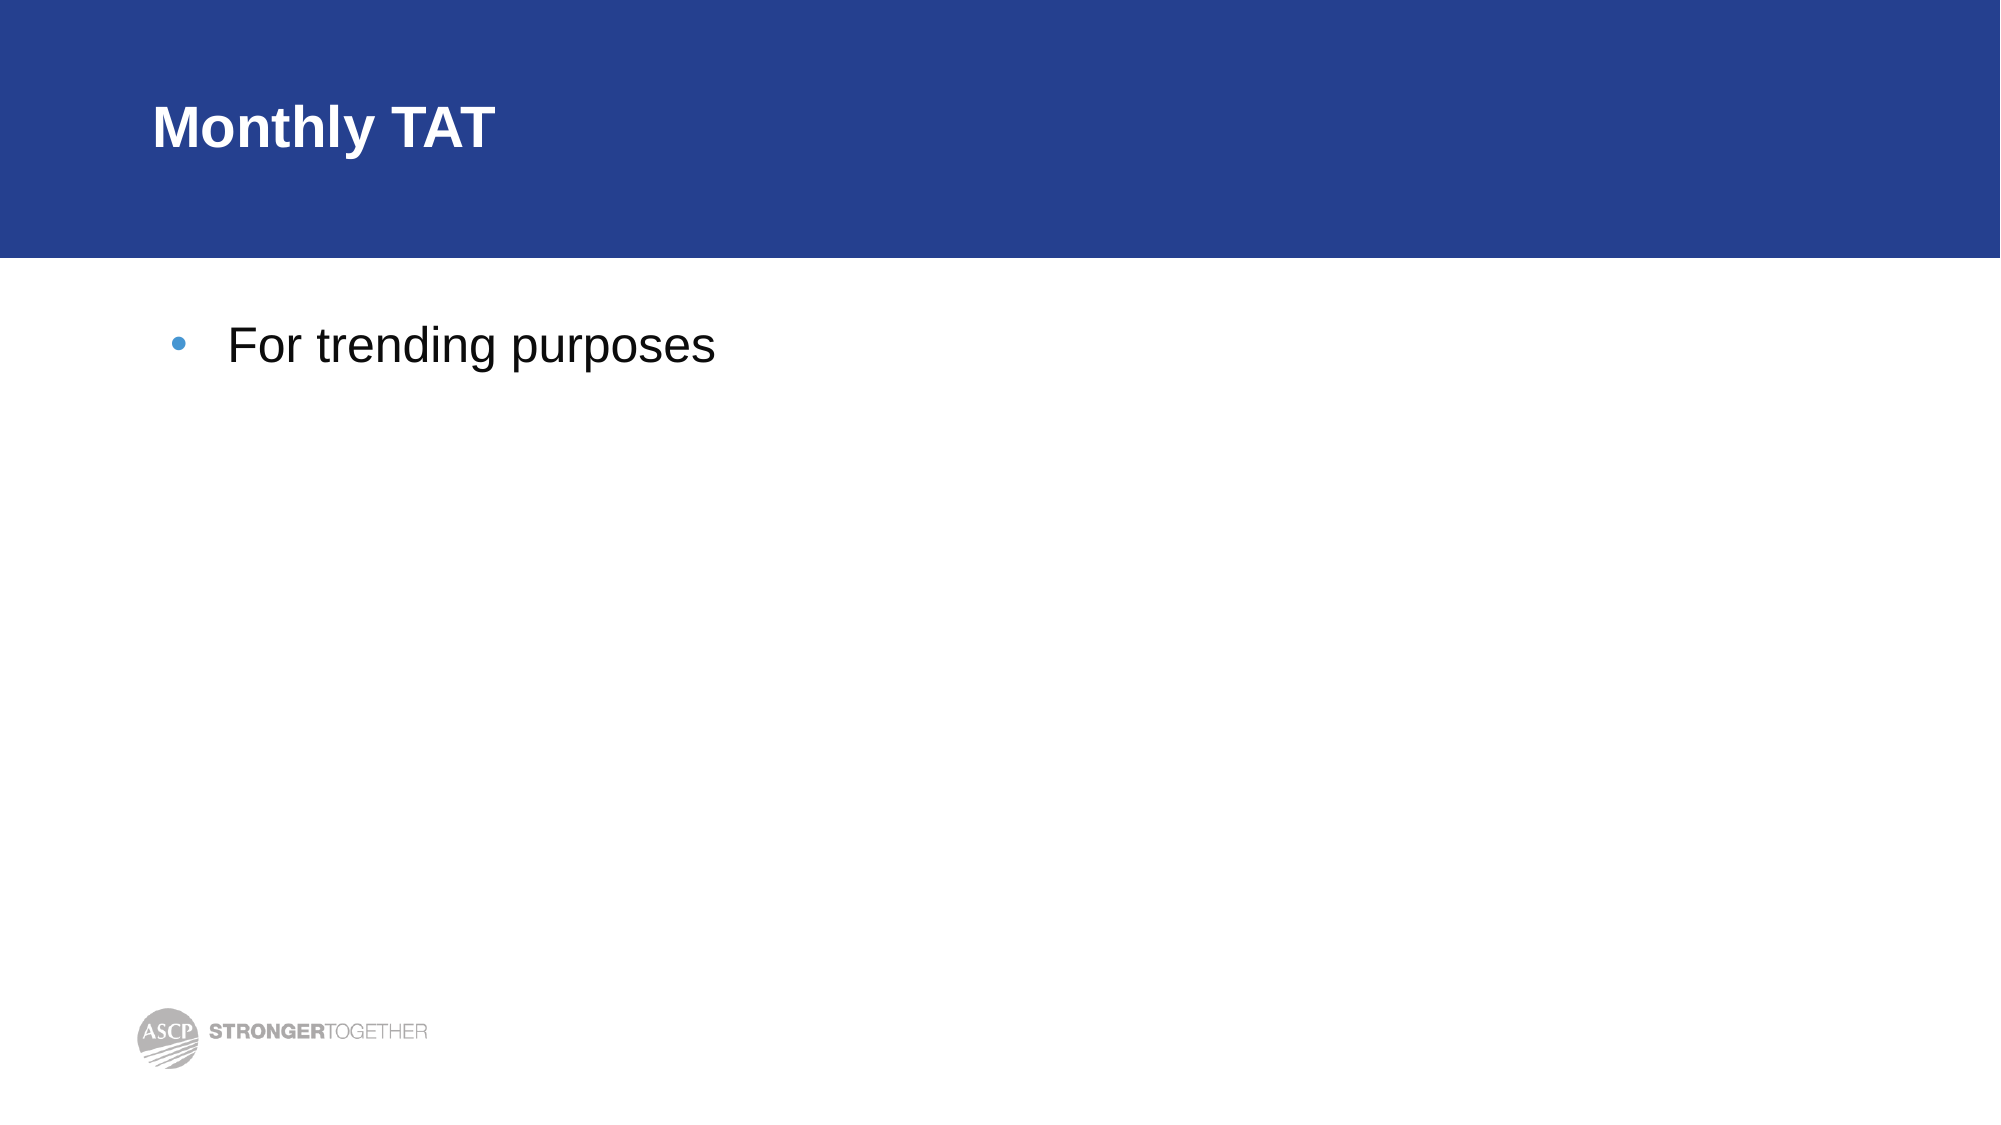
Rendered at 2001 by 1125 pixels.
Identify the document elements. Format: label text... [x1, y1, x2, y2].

title Monthly TAT [137, 33, 1834, 225]
picture [137, 1008, 427, 1069]
list For trending purposes [137, 299, 1834, 966]
